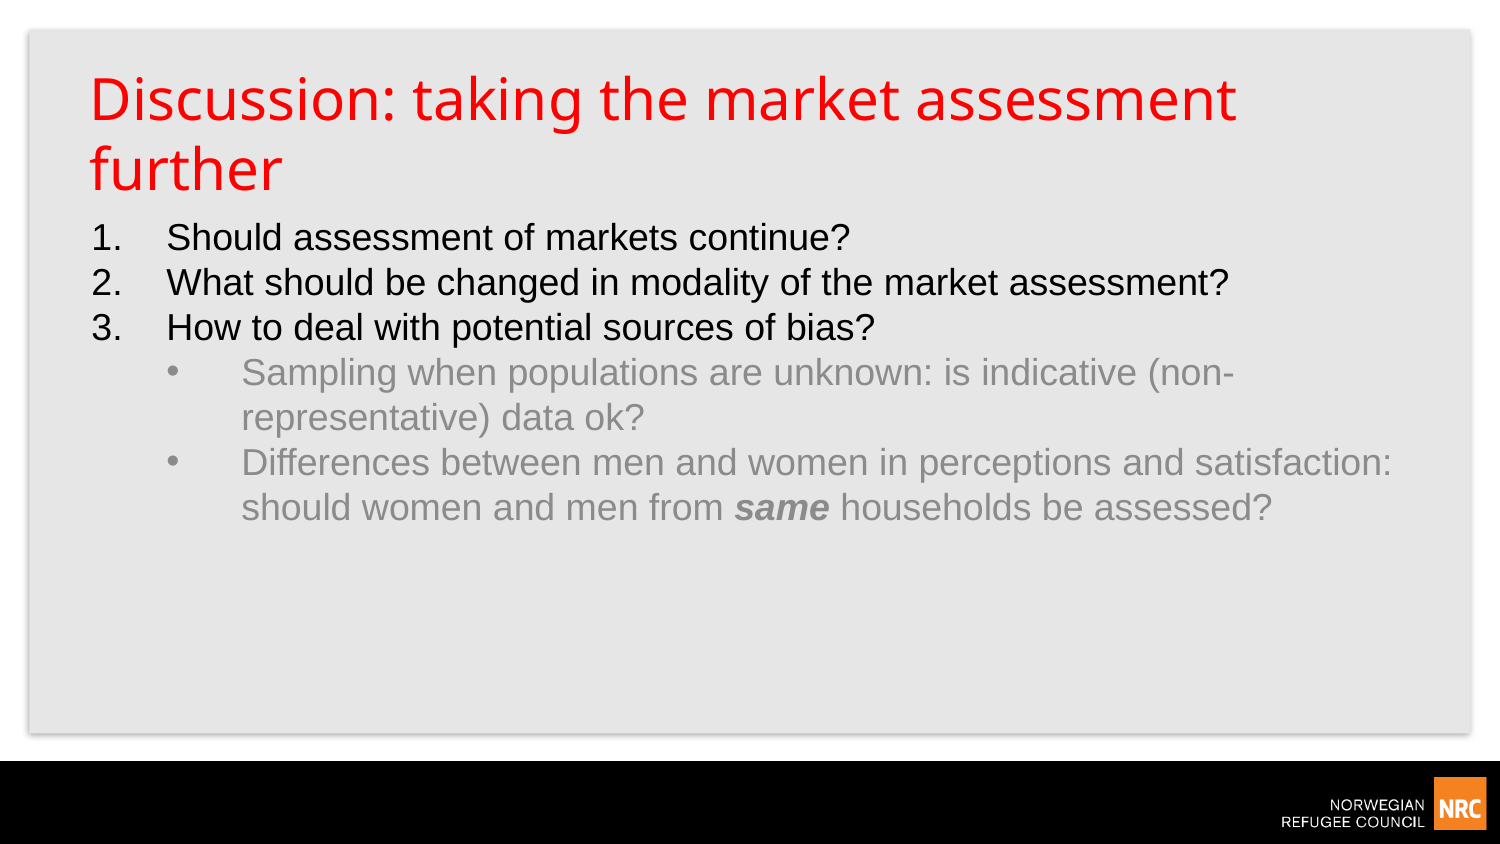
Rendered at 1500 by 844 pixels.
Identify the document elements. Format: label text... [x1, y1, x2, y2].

subtitle Should assessment of markets continue? What should be changed in modality of the market assessment? How to deal with potential sources of bias? Sampling when populations are unknown: is indicative (non-representative) data ok? Differences between men and women in perceptions and satisfaction: should women and men from same households be assessed? [76, 206, 1425, 689]
title Discussion: taking the market assessment further [75, 54, 1425, 196]
